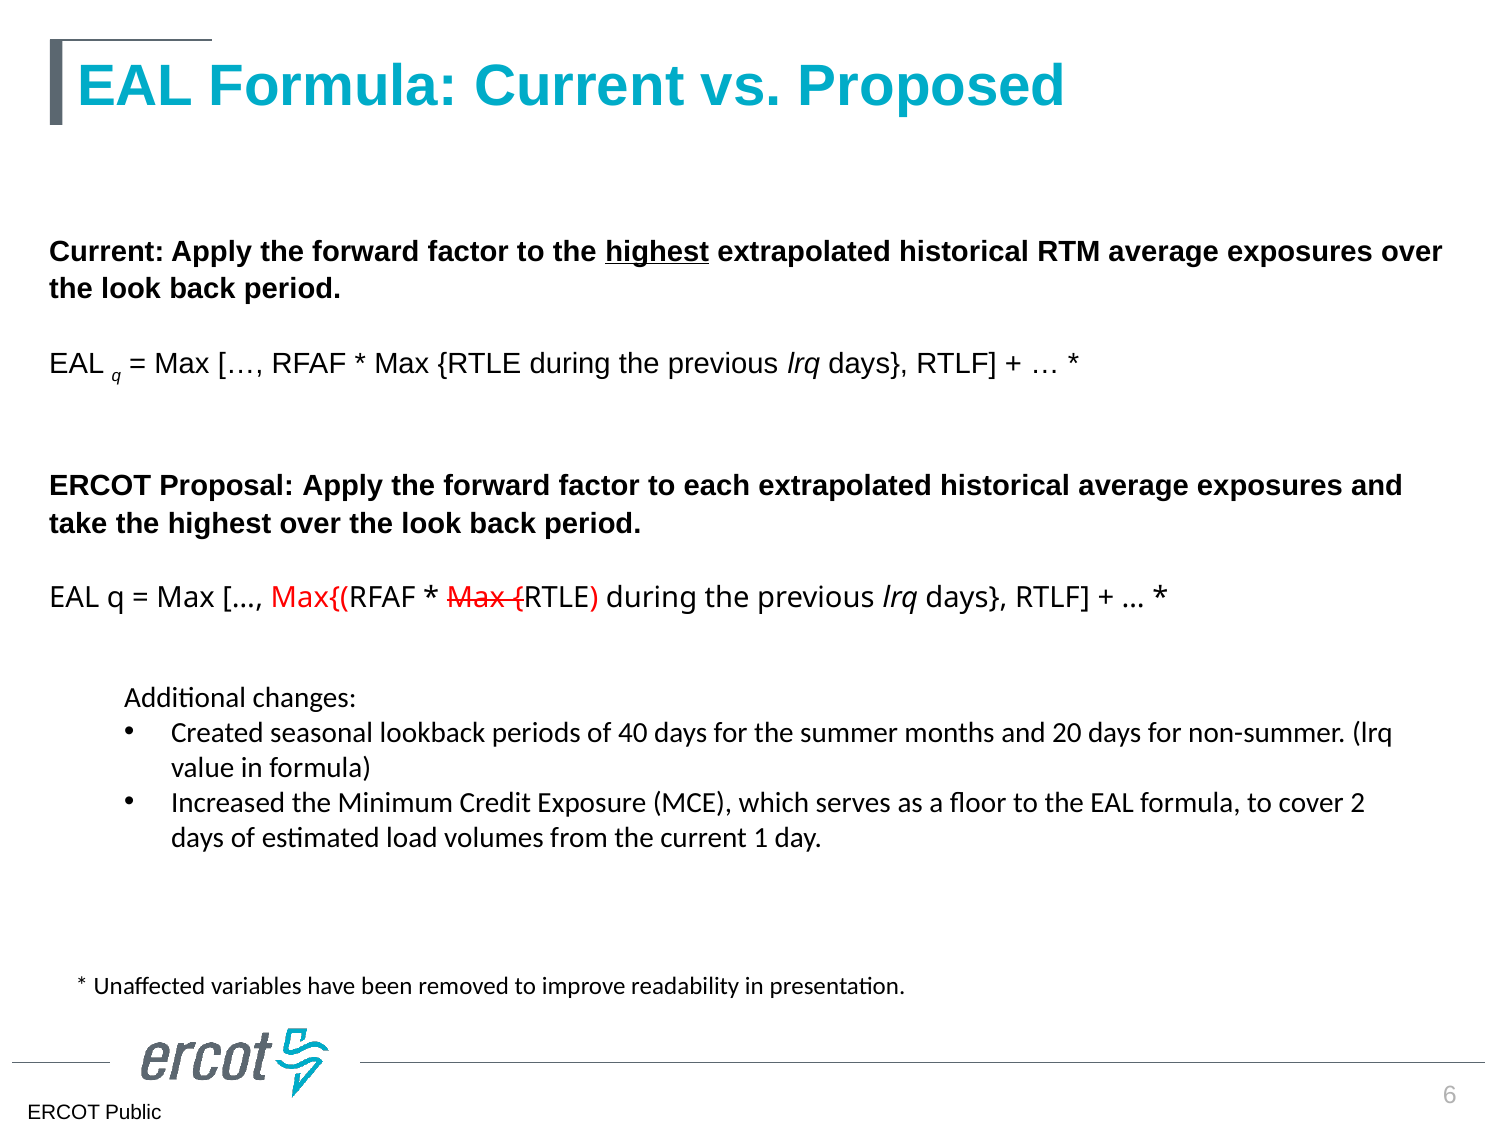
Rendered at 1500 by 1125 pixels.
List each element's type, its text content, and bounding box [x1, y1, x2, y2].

text_box Additional changes: Created seasonal lookback periods of 40 days for the summer months and 20 days for non-summer. (lrq value in formula) Increased the Minimum Credit Exposure (MCE), which serves as a floor to the EAL formula, to cover 2 days of estimated load volumes from the current 1 day. [34, 670, 1411, 861]
slide_number 6 [1412, 1076, 1488, 1112]
list Current: Apply the forward factor to the highest extrapolated historical RTM average exposures over the look back period. EAL q = Max […, RFAF * Max {RTLE during the previous lrq days}, RTLF] + … * ERCOT Proposal: Apply the forward factor to each extrapolated historical average exposures and take the highest over the look back period. EAL q = Max […, Max{(RFAF * Max {RTLE) during the previous lrq days}, RTLF] + … * [34, 187, 1466, 763]
title EAL Formula: Current vs. Proposed [62, 39, 1450, 113]
picture [137, 1024, 332, 1100]
text_box * Unaffected variables have been removed to improve readability in presentation. [60, 962, 1411, 1008]
